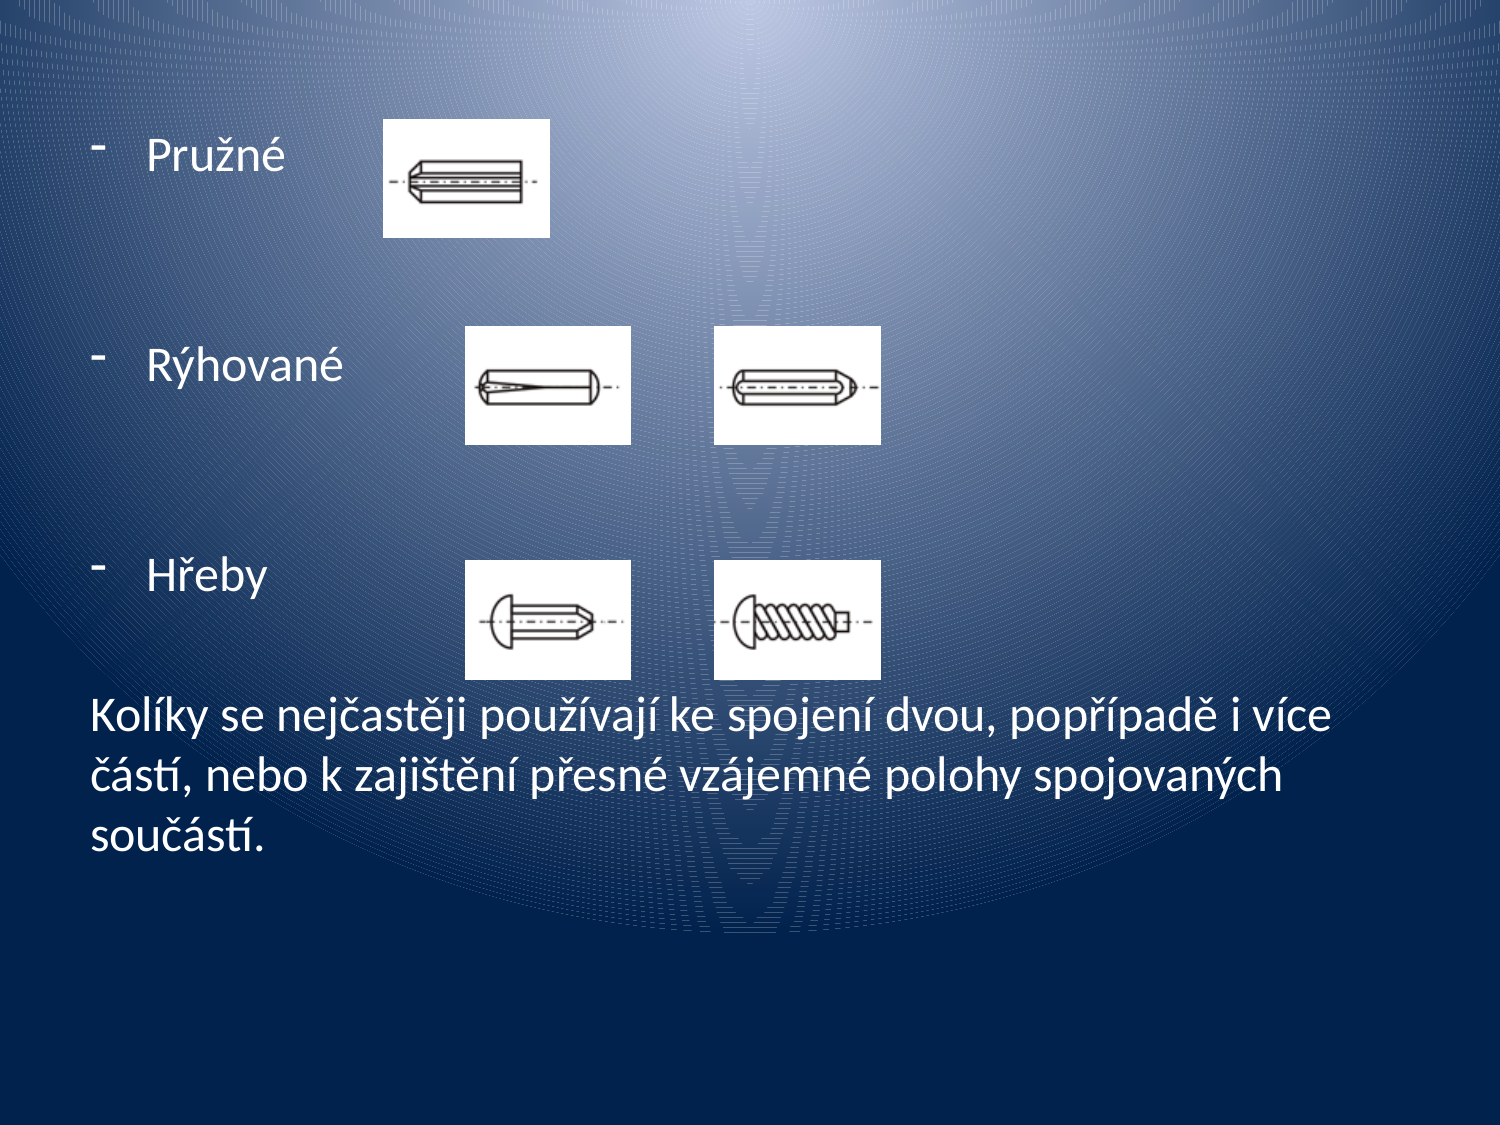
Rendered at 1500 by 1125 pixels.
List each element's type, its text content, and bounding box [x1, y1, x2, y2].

picture [465, 560, 632, 680]
picture [714, 560, 881, 680]
picture [383, 118, 550, 239]
picture [714, 326, 881, 446]
picture [465, 326, 632, 446]
list Pružné Rýhované Hřeby Kolíky se nejčastěji používají ke spojení dvou, popřípadě i více částí, nebo k zajištění přesné vzájemné polohy spojovaných součástí. [75, 113, 1425, 1005]
